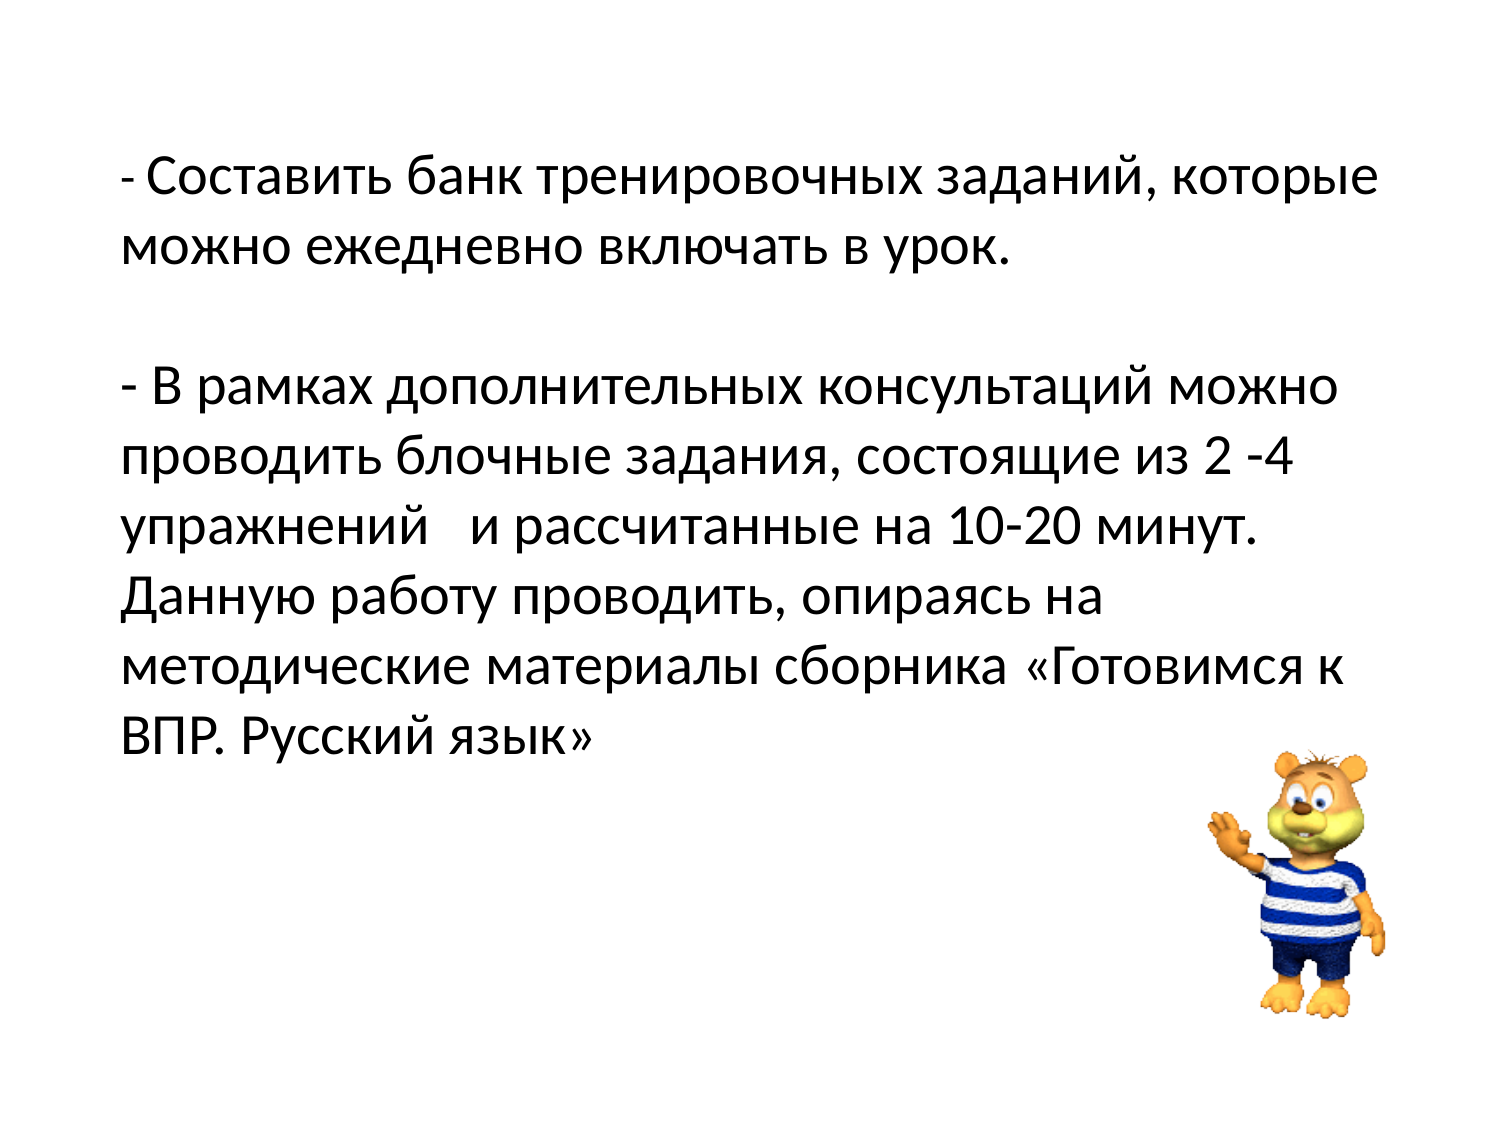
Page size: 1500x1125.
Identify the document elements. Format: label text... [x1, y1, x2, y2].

picture [1148, 738, 1466, 1034]
text_box - Составить банк тренировочных заданий, которые можно ежедневно включать в урок. - В рамках дополнительных консультаций можно проводить блочные задания, состоящие из 2 -4 упражнений и рассчитанные на 10-20 минут. Данную работу проводить, опираясь на методические материалы сборника «Готовимся к ВПР. Русский язык» [105, 128, 1418, 774]
